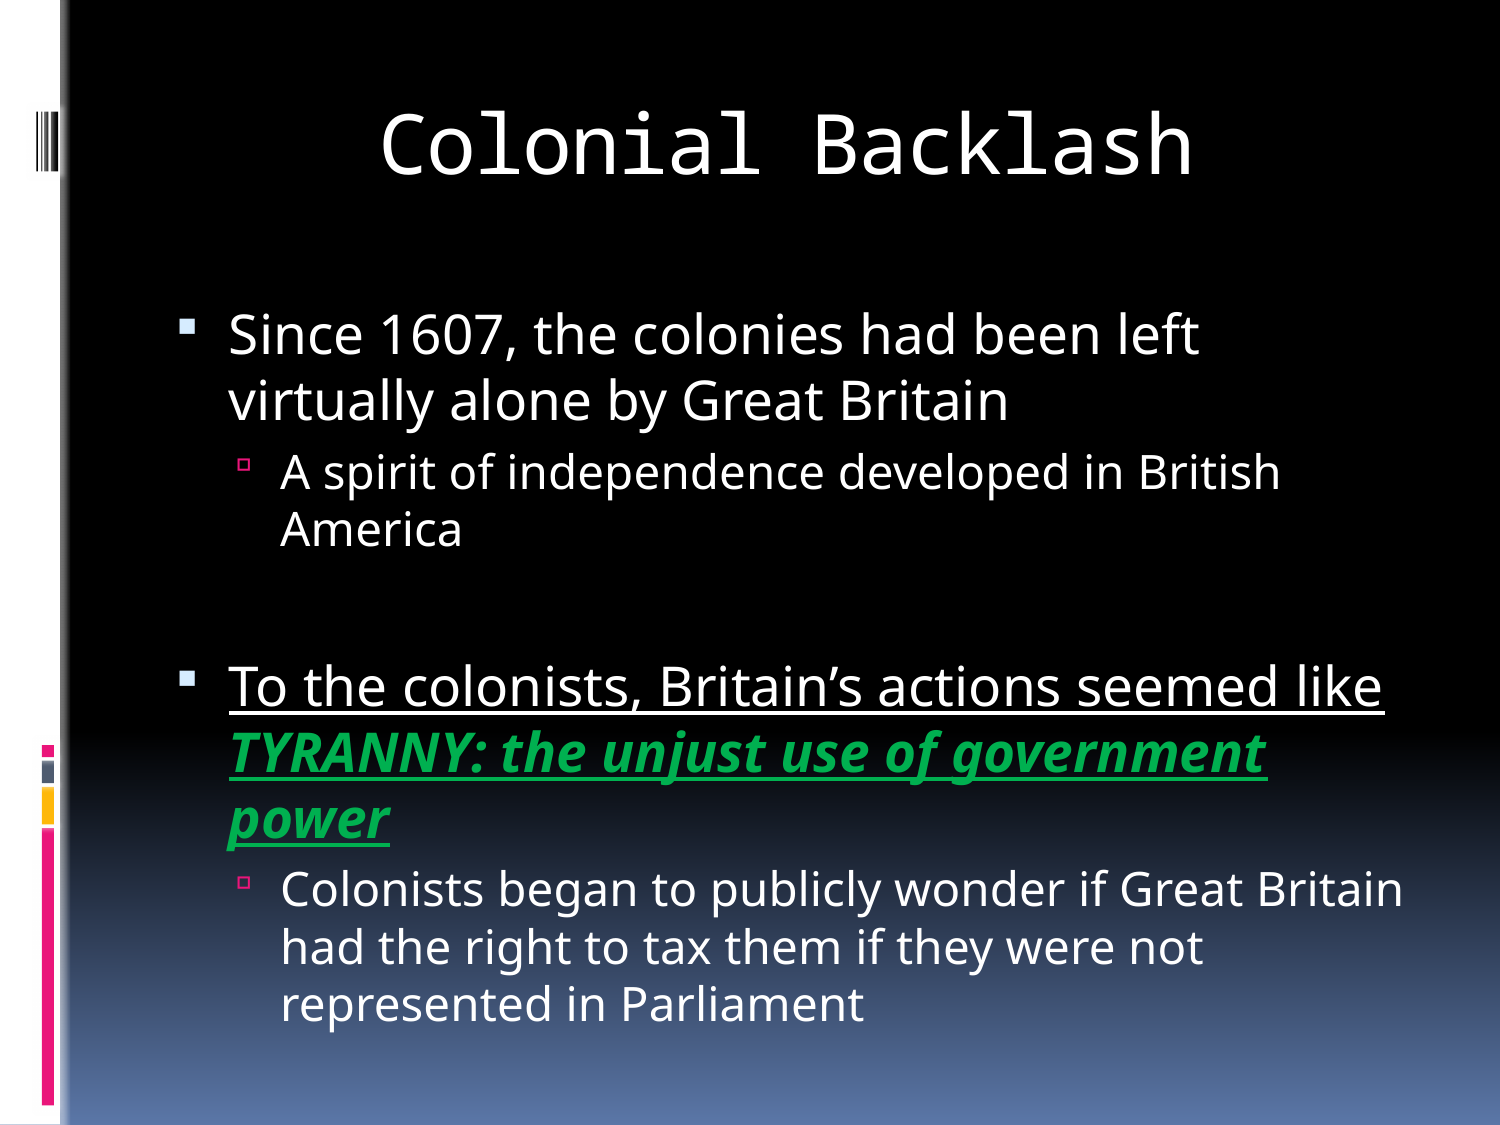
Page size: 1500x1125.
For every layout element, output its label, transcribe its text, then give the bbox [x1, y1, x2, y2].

title Colonial Backlash [150, 83, 1425, 234]
list Since 1607, the colonies had been left virtually alone by Great Britain A spirit of independence developed in British America To the colonists, Britain’s actions seemed like TYRANNY: the unjust use of government power Colonists began to publicly wonder if Great Britain had the right to tax them if they were not represented in Parliament [150, 292, 1425, 1043]
